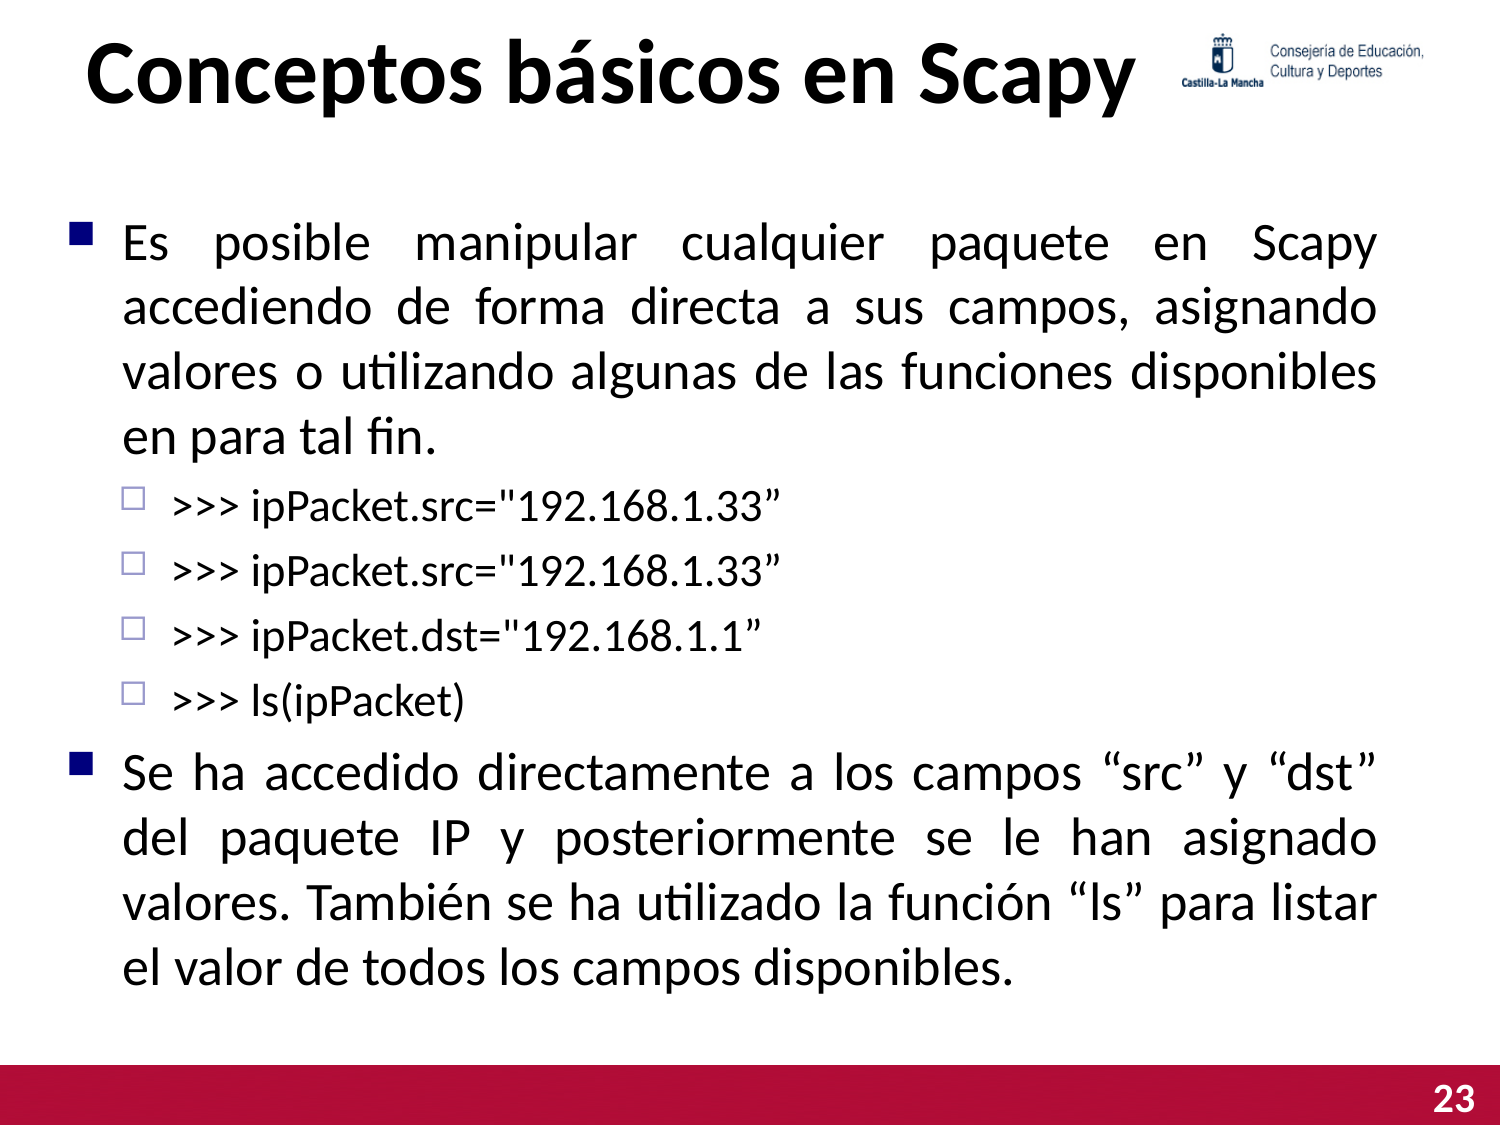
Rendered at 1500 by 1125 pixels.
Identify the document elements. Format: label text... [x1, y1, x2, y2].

title Conceptos básicos en Scapy [75, 6, 1425, 197]
picture [0, 1065, 1500, 1125]
list Es posible manipular cualquier paquete en Scapy accediendo de forma directa a sus campos, asignando valores o utilizando algunas de las funciones disponibles en para tal fin. >>> ipPacket.src="192.168.1.33” >>> ipPacket.src="192.168.1.33” >>> ipPacket.dst="192.168.1.1” >>> ls(ipPacket) Se ha accedido directamente a los campos “src” y “dst” del paquete IP y posteriormente se le han asignado valores. También se ha utilizado la función “ls” para listar el valor de todos los campos disponibles. [51, 198, 1395, 1018]
